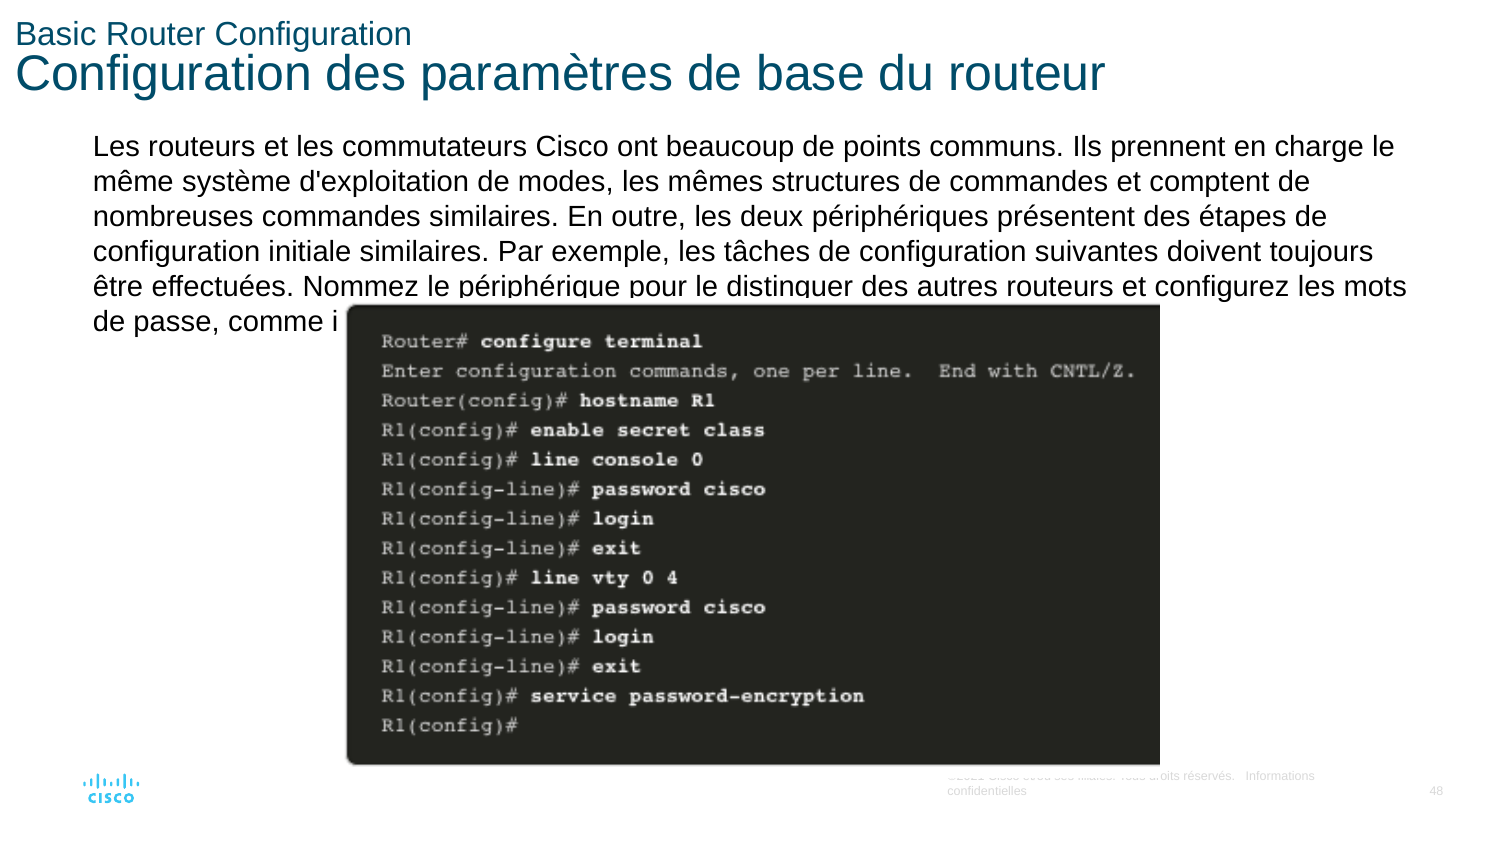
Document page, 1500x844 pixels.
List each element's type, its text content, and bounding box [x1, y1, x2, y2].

title Basic Router Configuration Configuration des paramètres de base du routeur [0, 0, 1369, 121]
list Les routeurs et les commutateurs Cisco ont beaucoup de points communs. Ils prennent en charge le même système d'exploitation de modes, les mêmes structures de commandes et comptent de nombreuses commandes similaires. En outre, les deux périphériques présentent des étapes de configuration initiale similaires. Par exemple, les tâches de configuration suivantes doivent toujours être effectuées. Nommez le périphérique pour le distinguer des autres routeurs et configurez les mots de passe, comme indiqué dans l'exemple. [77, 120, 1437, 306]
picture [340, 297, 1160, 779]
